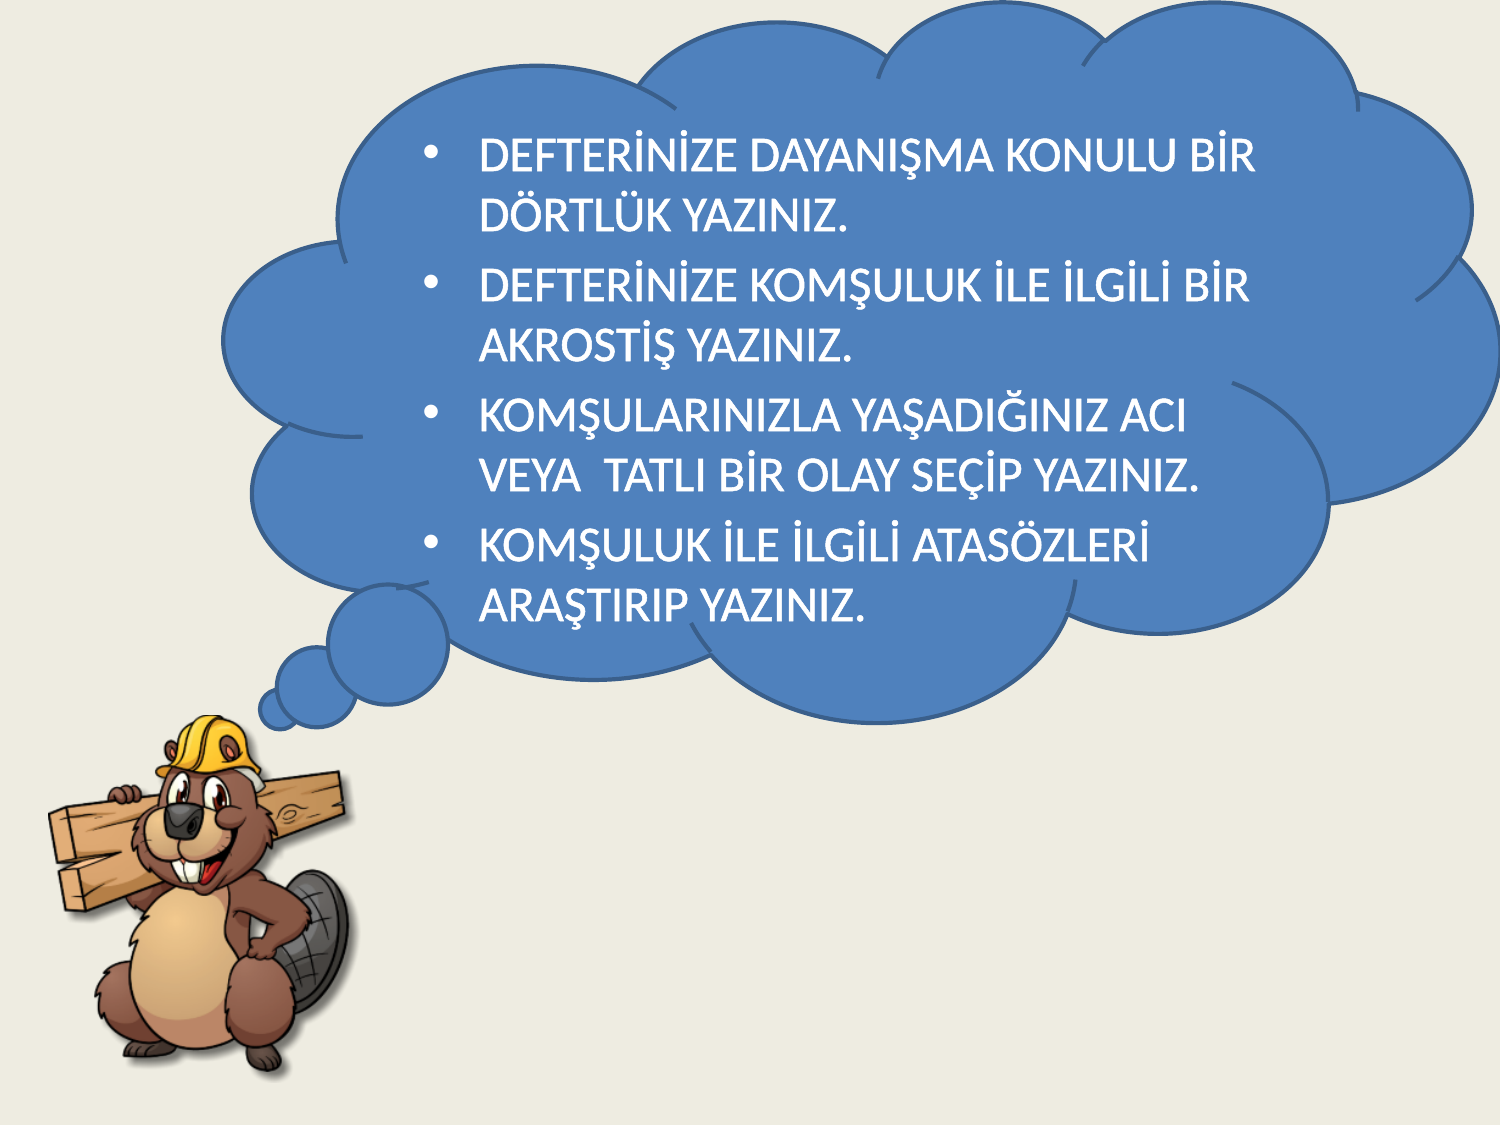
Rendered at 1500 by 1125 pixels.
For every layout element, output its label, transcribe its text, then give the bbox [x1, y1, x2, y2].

picture [47, 715, 361, 1083]
text_box [221, 0, 1500, 714]
text_box [715, 663, 1038, 726]
list DEFTERİNİZE DAYANIŞMA KONULU BİR DÖRTLÜK YAZINIZ. DEFTERİNİZE KOMŞULUK İLE İLGİLİ BİR AKROSTİŞ YAZINIZ. KOMŞULARINIZLA YAŞADIĞINIZ ACI VEYA TATLI BİR OLAY SEÇİP YAZINIZ. KOMŞULUK İLE İLGİLİ ATASÖZLERİ ARAŞTIRIP YAZINIZ. [407, 113, 1294, 663]
